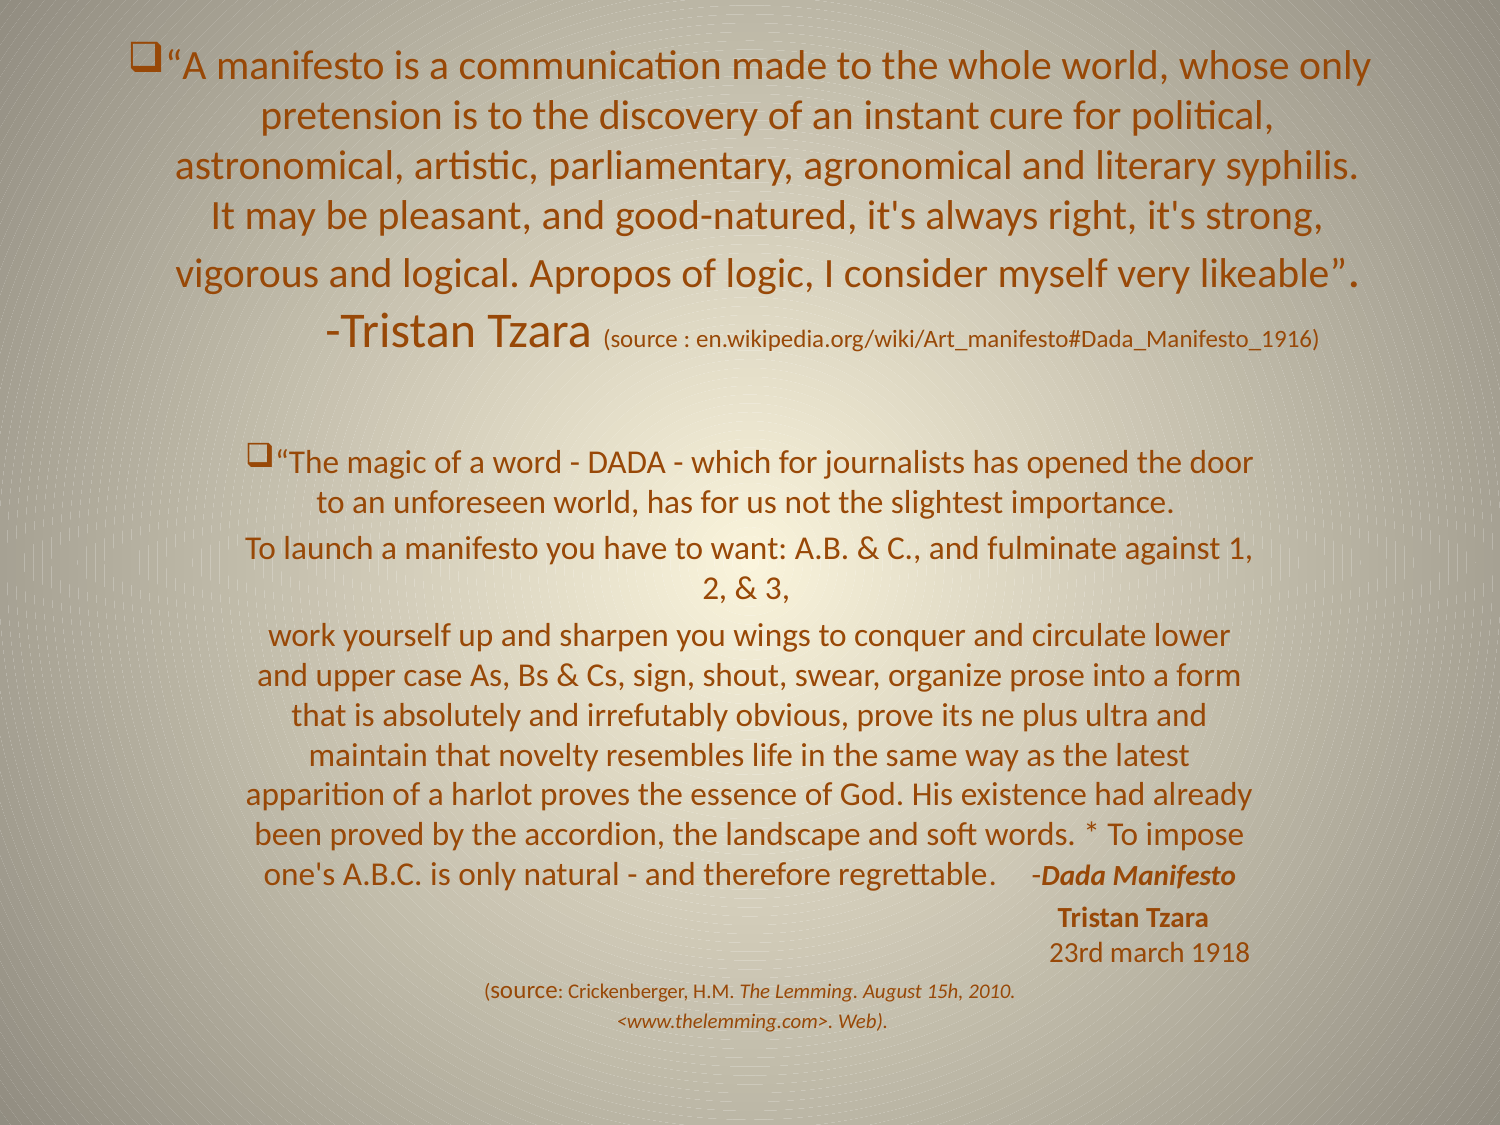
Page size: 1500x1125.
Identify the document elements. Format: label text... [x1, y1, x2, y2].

subtitle “The magic of a word - DADA - which for journalists has opened the door to an unforeseen world, has for us not the slightest importance. To launch a manifesto you have to want: A.B. & C., and fulminate against 1, 2, & 3, work yourself up and sharpen you wings to conquer and circulate lower and upper case As, Bs & Cs, sign, shout, swear, organize prose into a form that is absolutely and irrefutably obvious, prove its ne plus ultra and maintain that novelty resembles life in the same way as the latest apparition of a harlot proves the essence of God. His existence had already been proved by the accordion, the landscape and soft words. * To impose one's A.B.C. is only natural - and therefore regrettable. -Dada Manifesto Tristan Tzara 23rd march 1918 (source: Crickenberger, H.M. The Lemming. August 15h, 2010. <www.thelemming.com>. Web). [225, 432, 1275, 1066]
title “A manifesto is a communication made to the whole world, whose only pretension is to the discovery of an instant cure for political, astronomical, artistic, parliamentary, agronomical and literary syphilis. It may be pleasant, and good-natured, it's always right, it's strong, vigorous and logical. Apropos of logic, I consider myself very likeable”. -Tristan Tzara (source : en.wikipedia.org/wiki/Art_manifesto#Dada_Manifesto_1916) [112, 24, 1388, 371]
